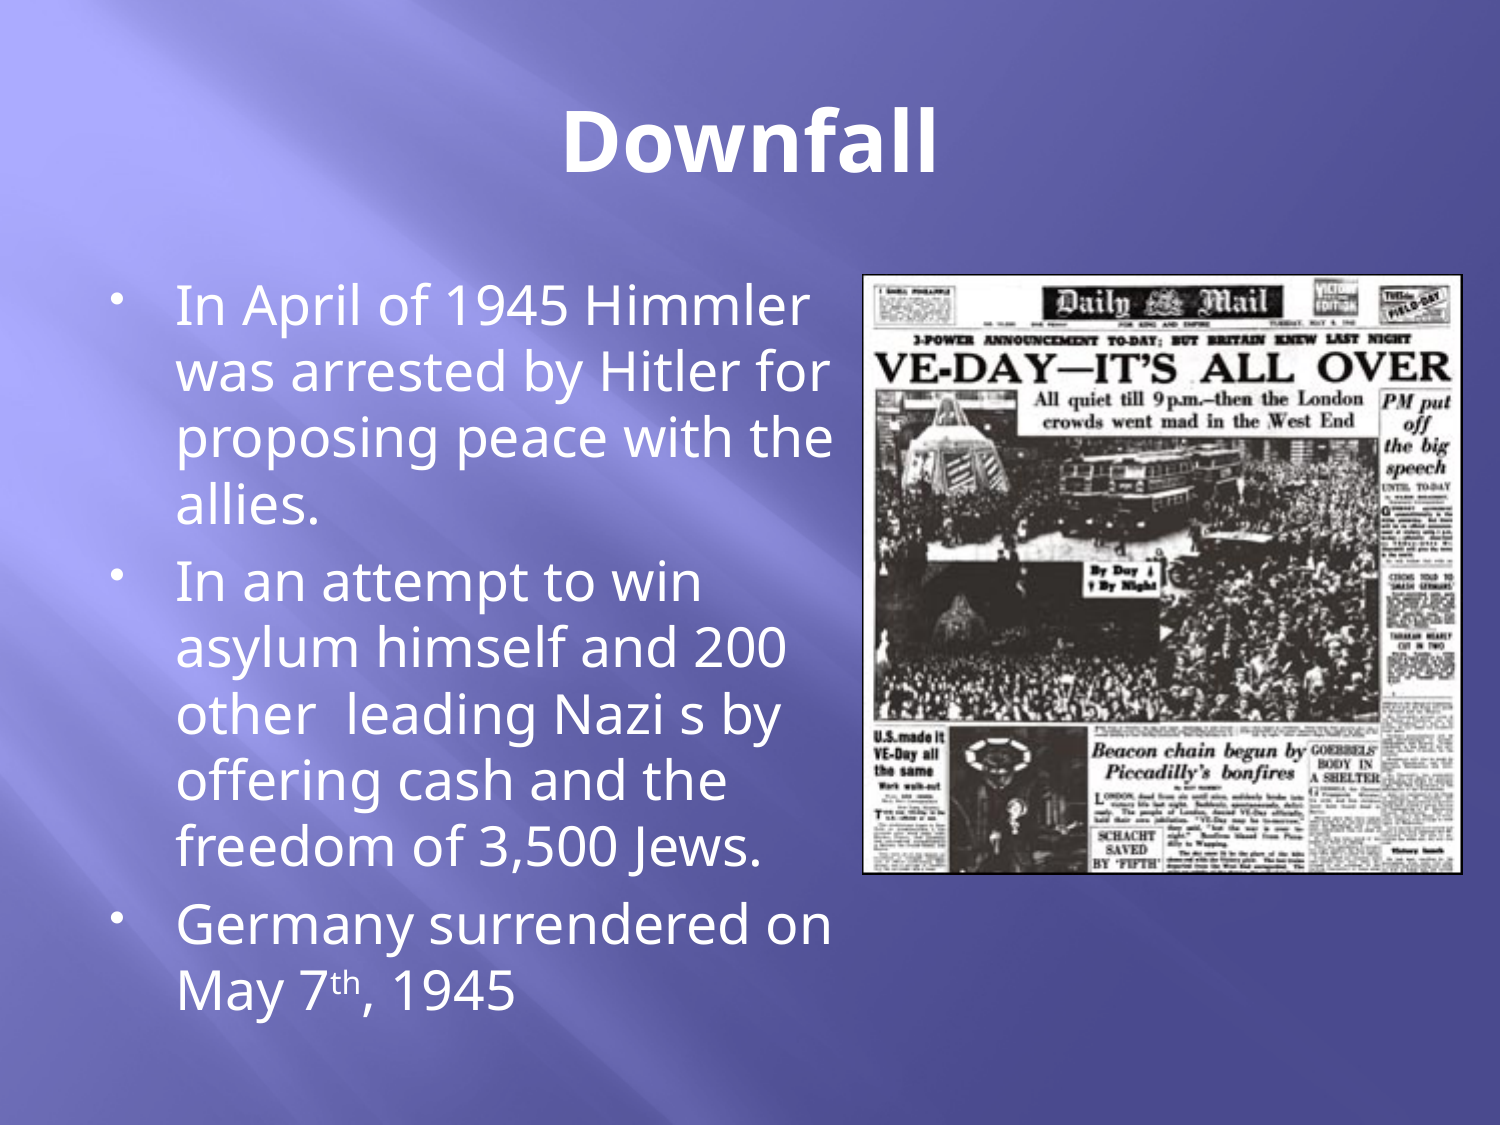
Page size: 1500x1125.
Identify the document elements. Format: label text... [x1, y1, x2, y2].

title Downfall [75, 45, 1425, 233]
list In April of 1945 Himmler was arrested by Hitler for proposing peace with the allies. In an attempt to win asylum himself and 200 other leading Nazi s by offering cash and the freedom of 3,500 Jews. Germany surrendered on May 7th, 1945 [75, 262, 900, 1035]
picture [862, 274, 1463, 876]
